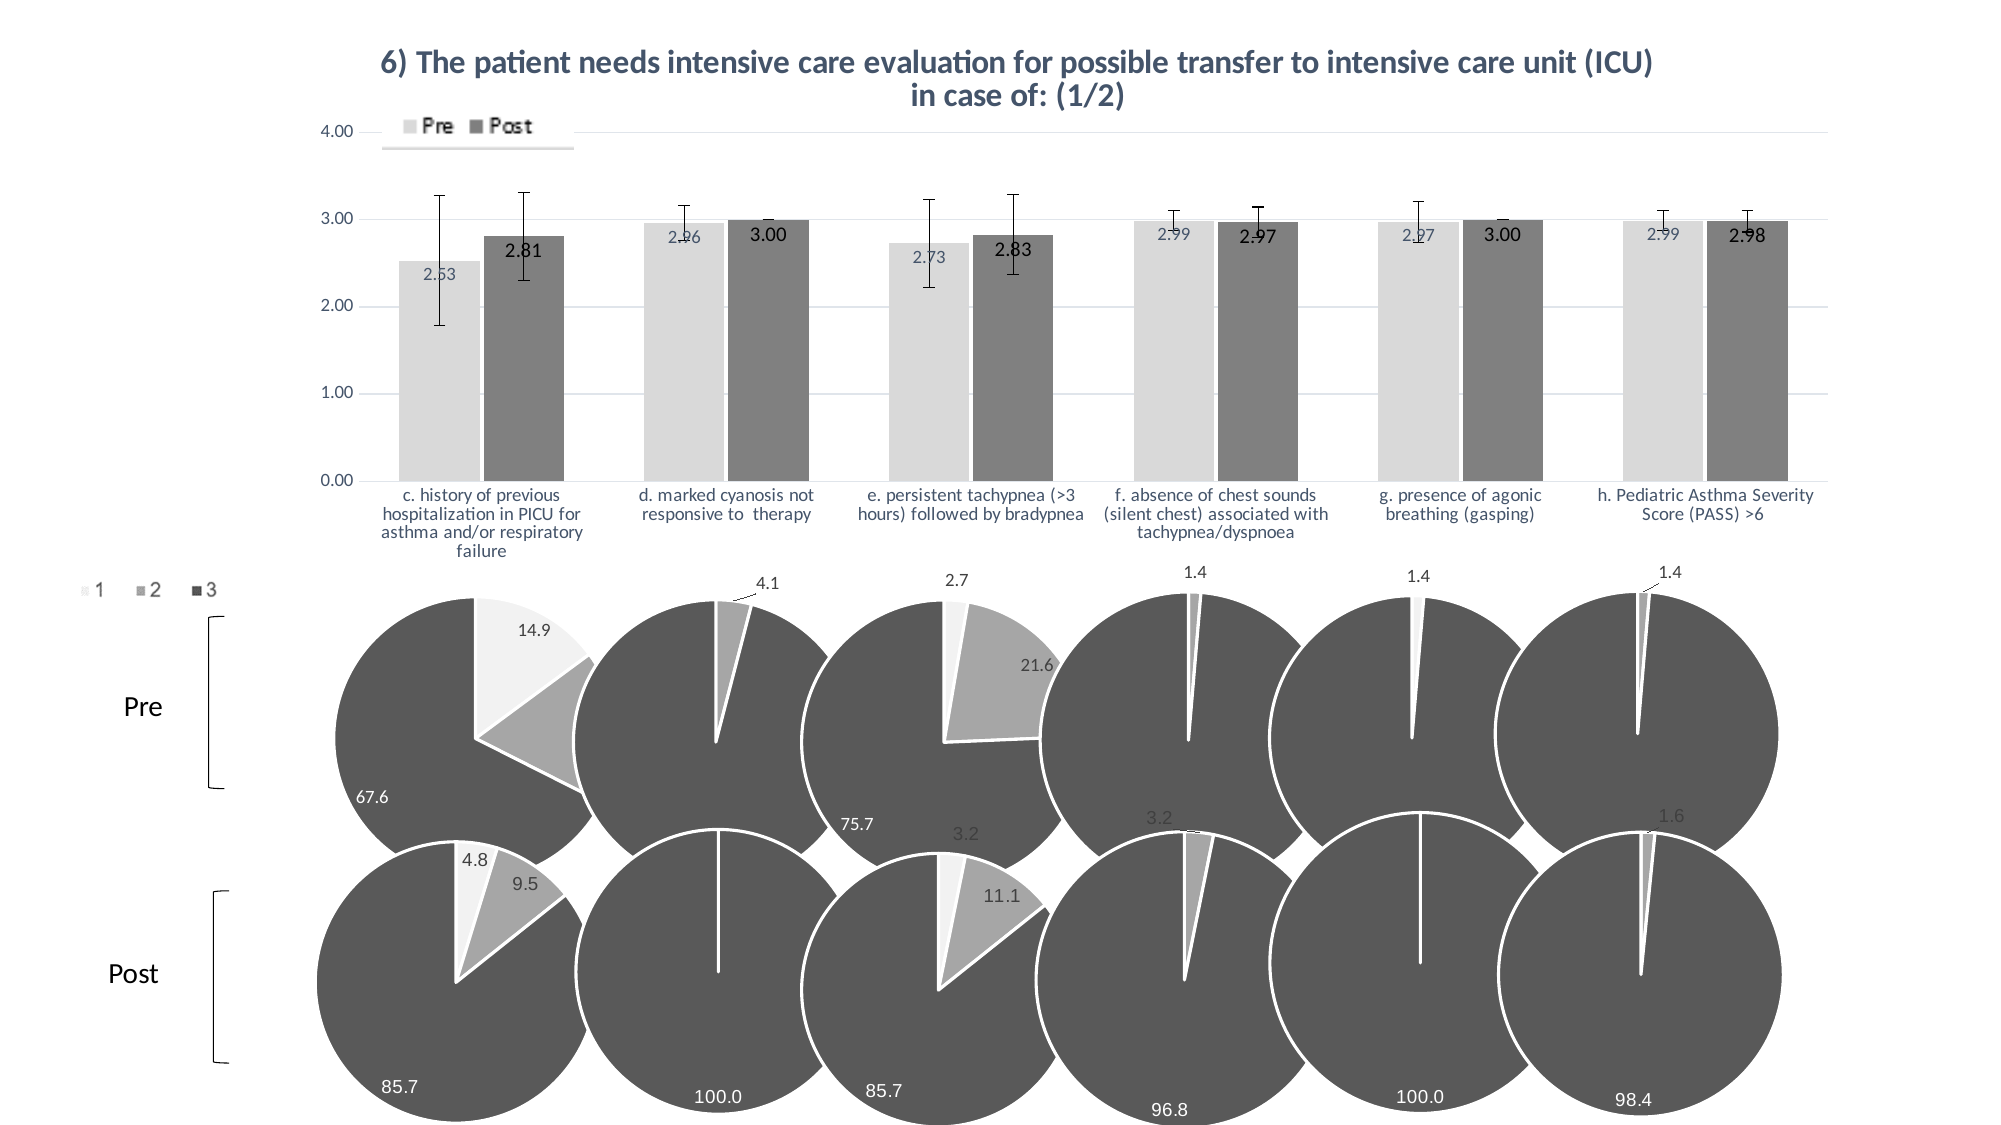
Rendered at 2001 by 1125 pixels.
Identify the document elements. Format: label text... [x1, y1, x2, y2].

picture [382, 109, 574, 150]
text_box [212, 890, 230, 1064]
picture [58, 562, 267, 613]
text_box [208, 615, 225, 790]
chart [208, 18, 1829, 1125]
text_box Post [93, 946, 175, 997]
text_box Pre [109, 679, 179, 730]
